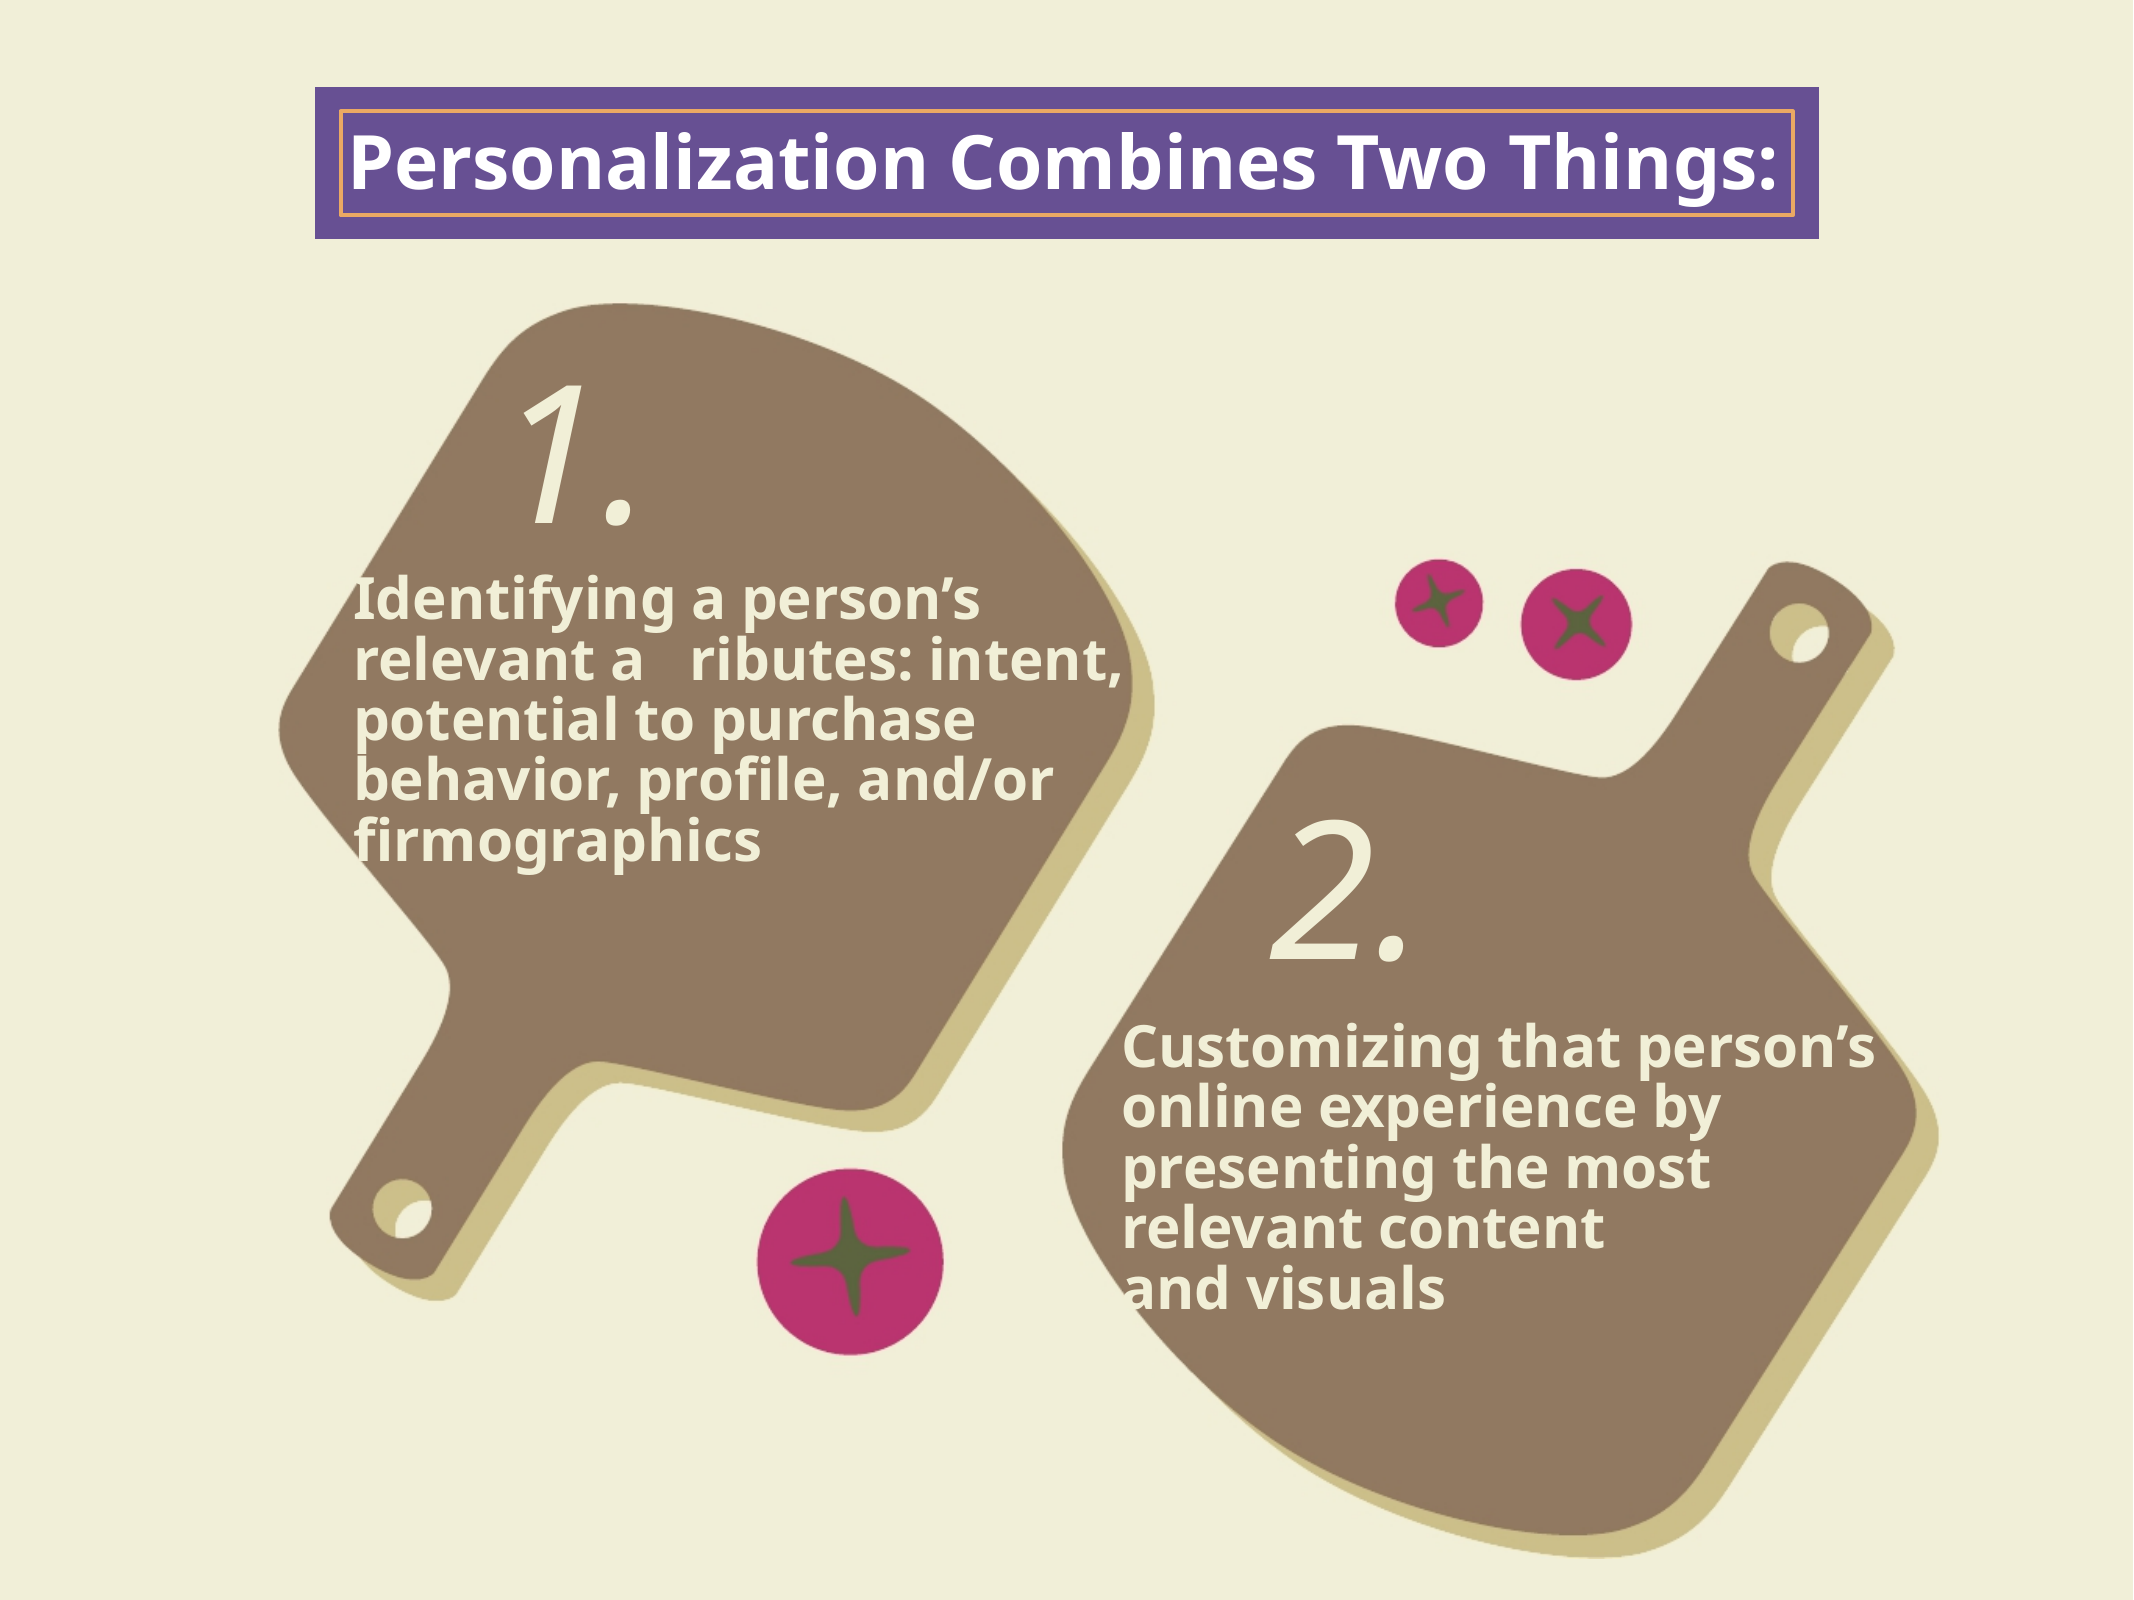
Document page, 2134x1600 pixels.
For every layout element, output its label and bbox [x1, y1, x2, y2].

picture [276, 301, 1942, 1559]
text_box [0, 0, 2134, 1600]
